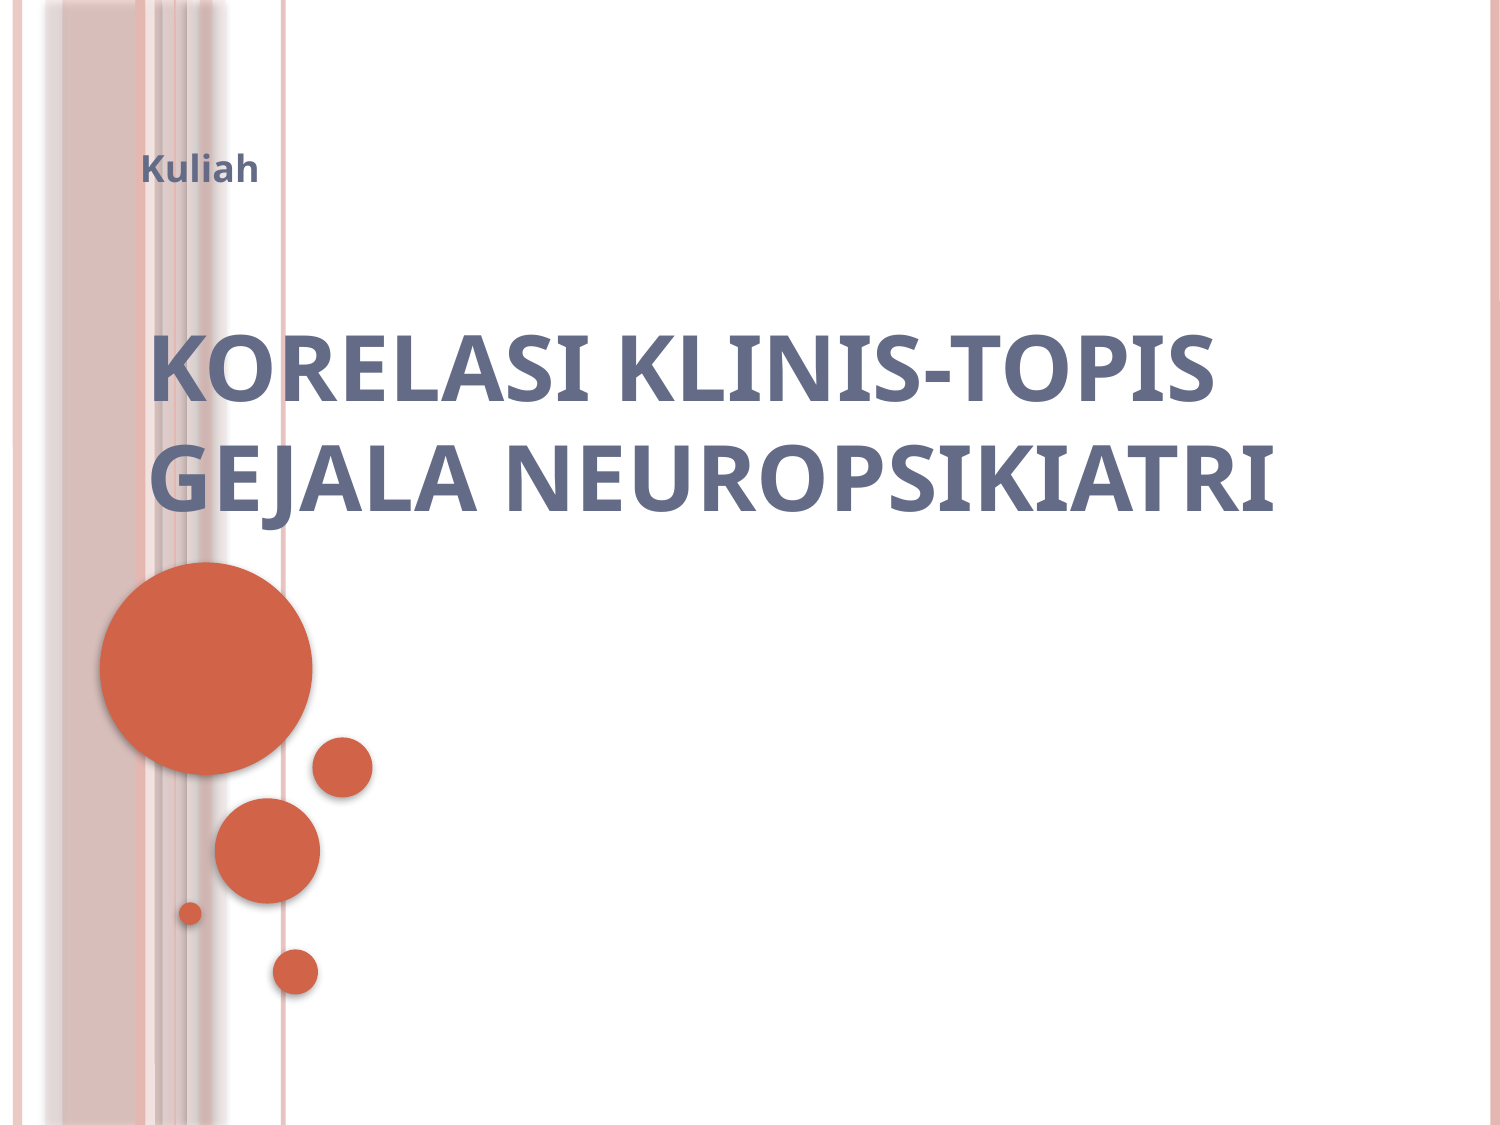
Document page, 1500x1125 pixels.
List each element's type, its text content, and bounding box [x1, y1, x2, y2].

title Korelasi Klinis-Topis Gejala Neuropsikiatri [131, 287, 1351, 538]
subtitle Kuliah [125, 137, 638, 288]
